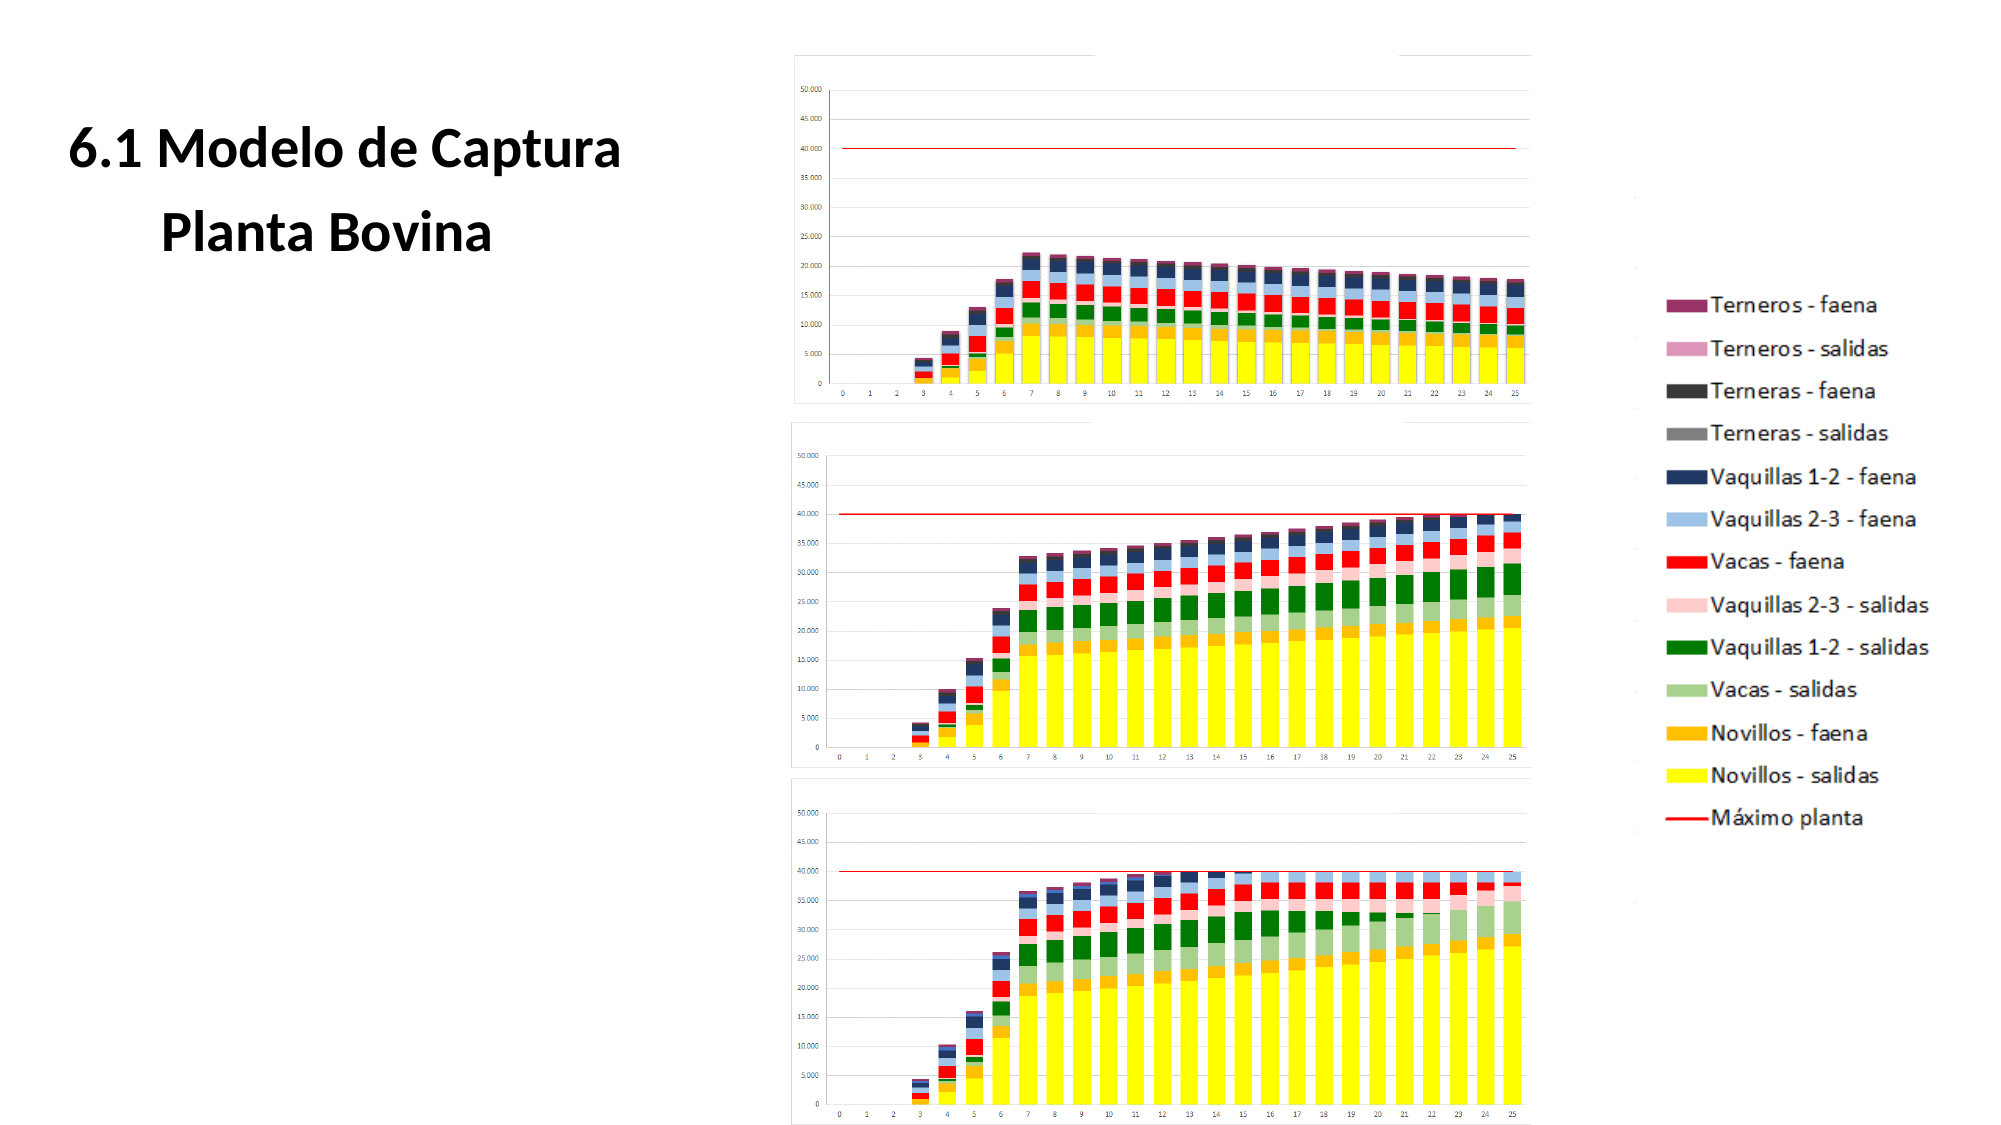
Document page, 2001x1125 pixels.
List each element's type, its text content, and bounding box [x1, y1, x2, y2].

picture [790, 55, 1532, 1125]
picture [1634, 120, 1939, 916]
text_box 6.1 Modelo de Captura Planta Bovina [54, 87, 638, 271]
